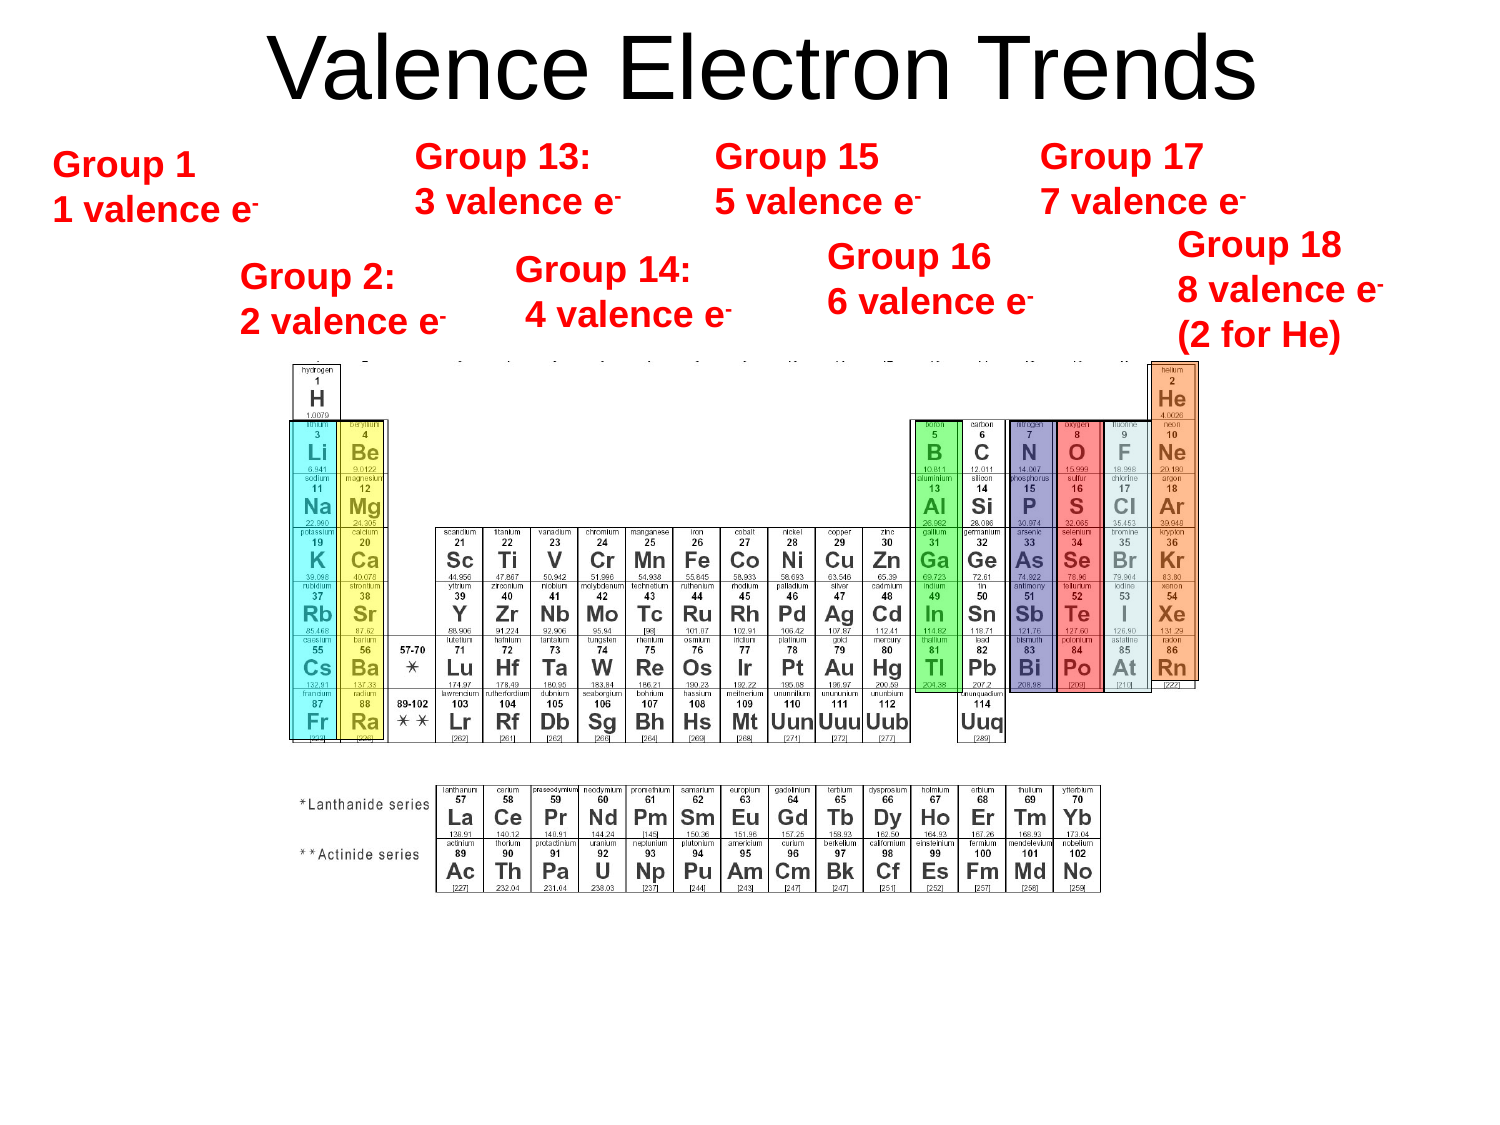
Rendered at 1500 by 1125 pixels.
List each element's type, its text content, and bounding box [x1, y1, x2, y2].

text_box Group 18 8 valence e- (2 for He) [1162, 212, 1462, 363]
text_box Group 2: 2 valence e- [224, 244, 485, 350]
text_box Group 16 6 valence e- [812, 224, 1072, 360]
text_box Group 17 7 valence e- [1024, 124, 1285, 230]
picture [289, 361, 1199, 898]
title Valence Electron Trends [88, 0, 1439, 126]
text_box Group 15 5 valence e- [699, 124, 960, 230]
text_box Group 13: 3 valence e- [399, 124, 660, 230]
text_box Group 1 1 valence e- [37, 132, 297, 237]
text_box Group 14: 4 valence e- [499, 237, 760, 343]
